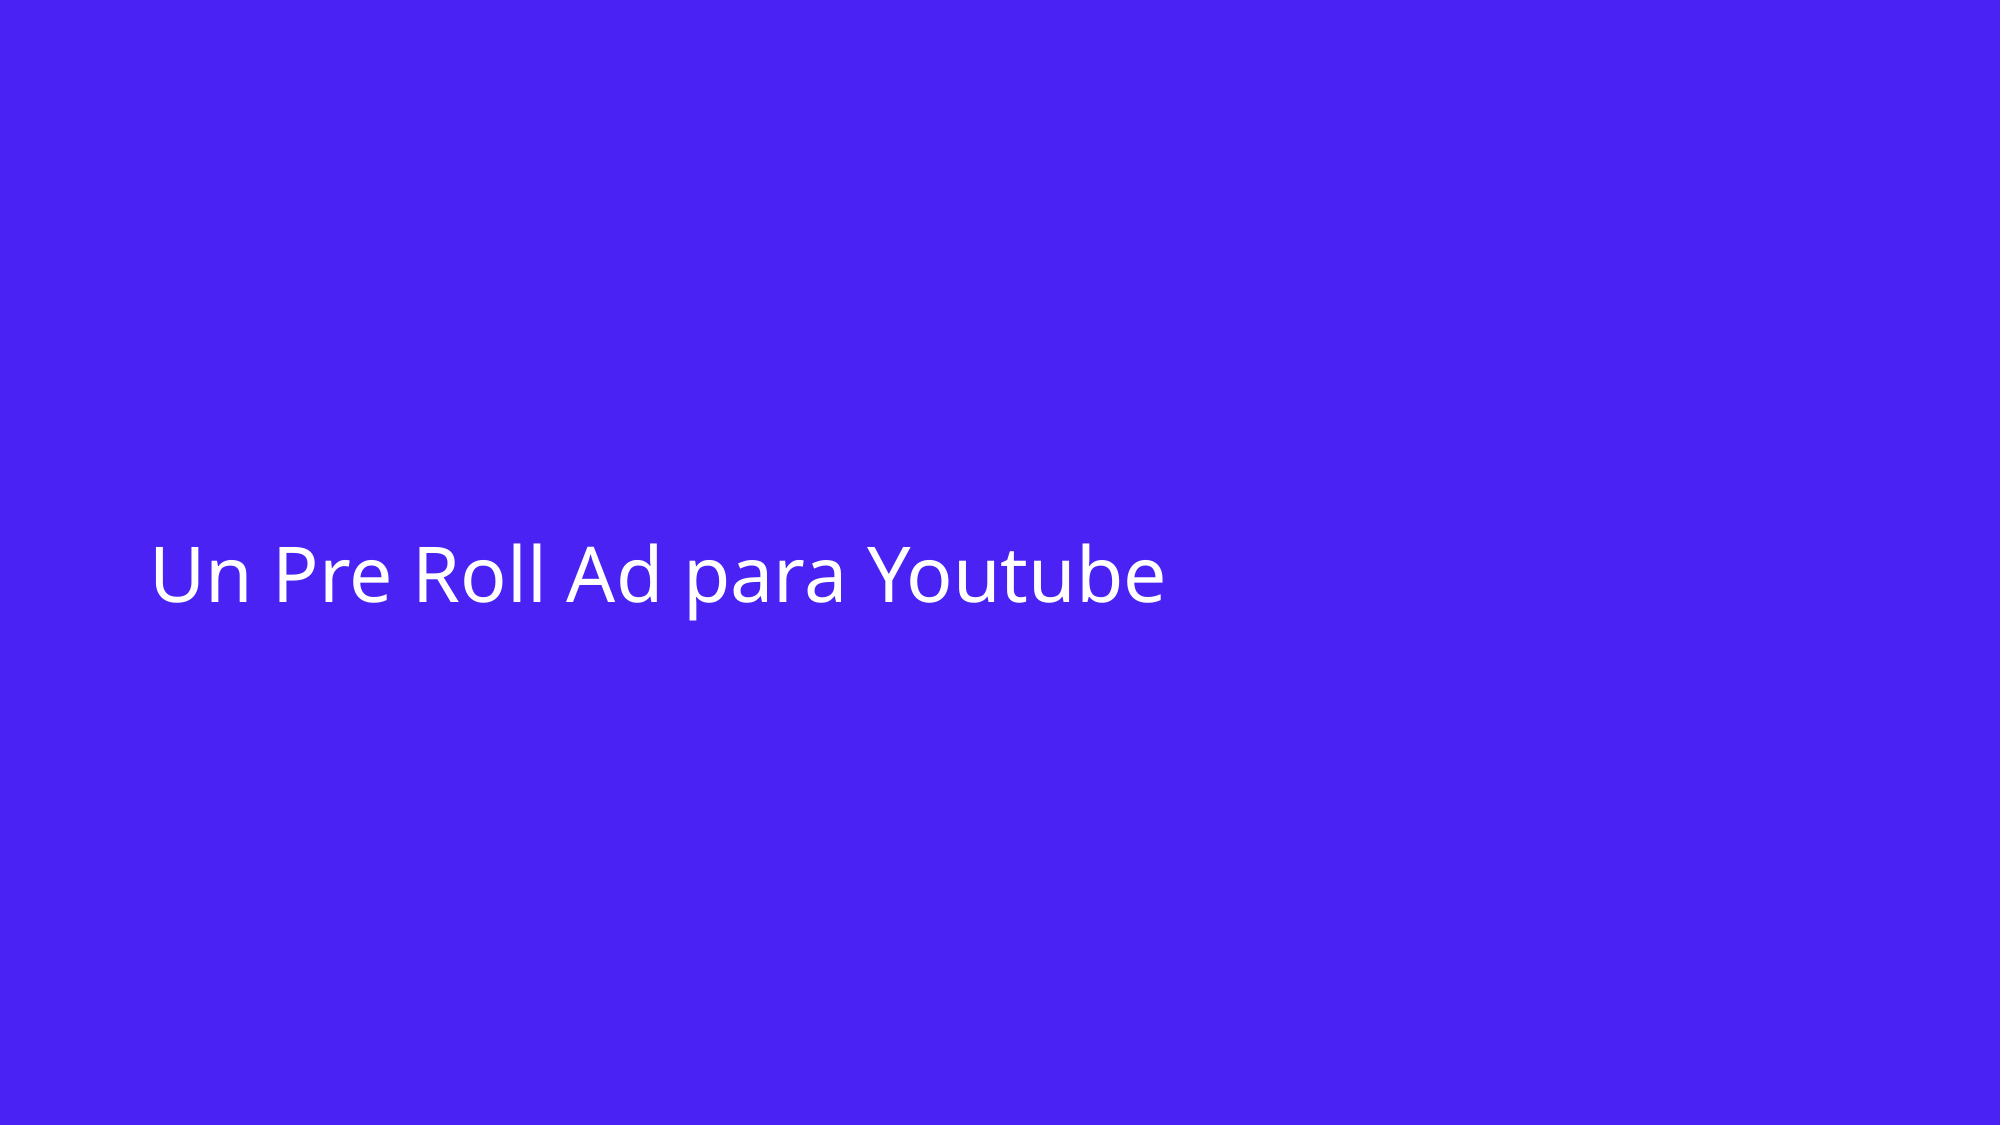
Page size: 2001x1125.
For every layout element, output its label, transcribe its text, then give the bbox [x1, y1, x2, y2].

title Un Pre Roll Ad para Youtube [134, 408, 1655, 627]
